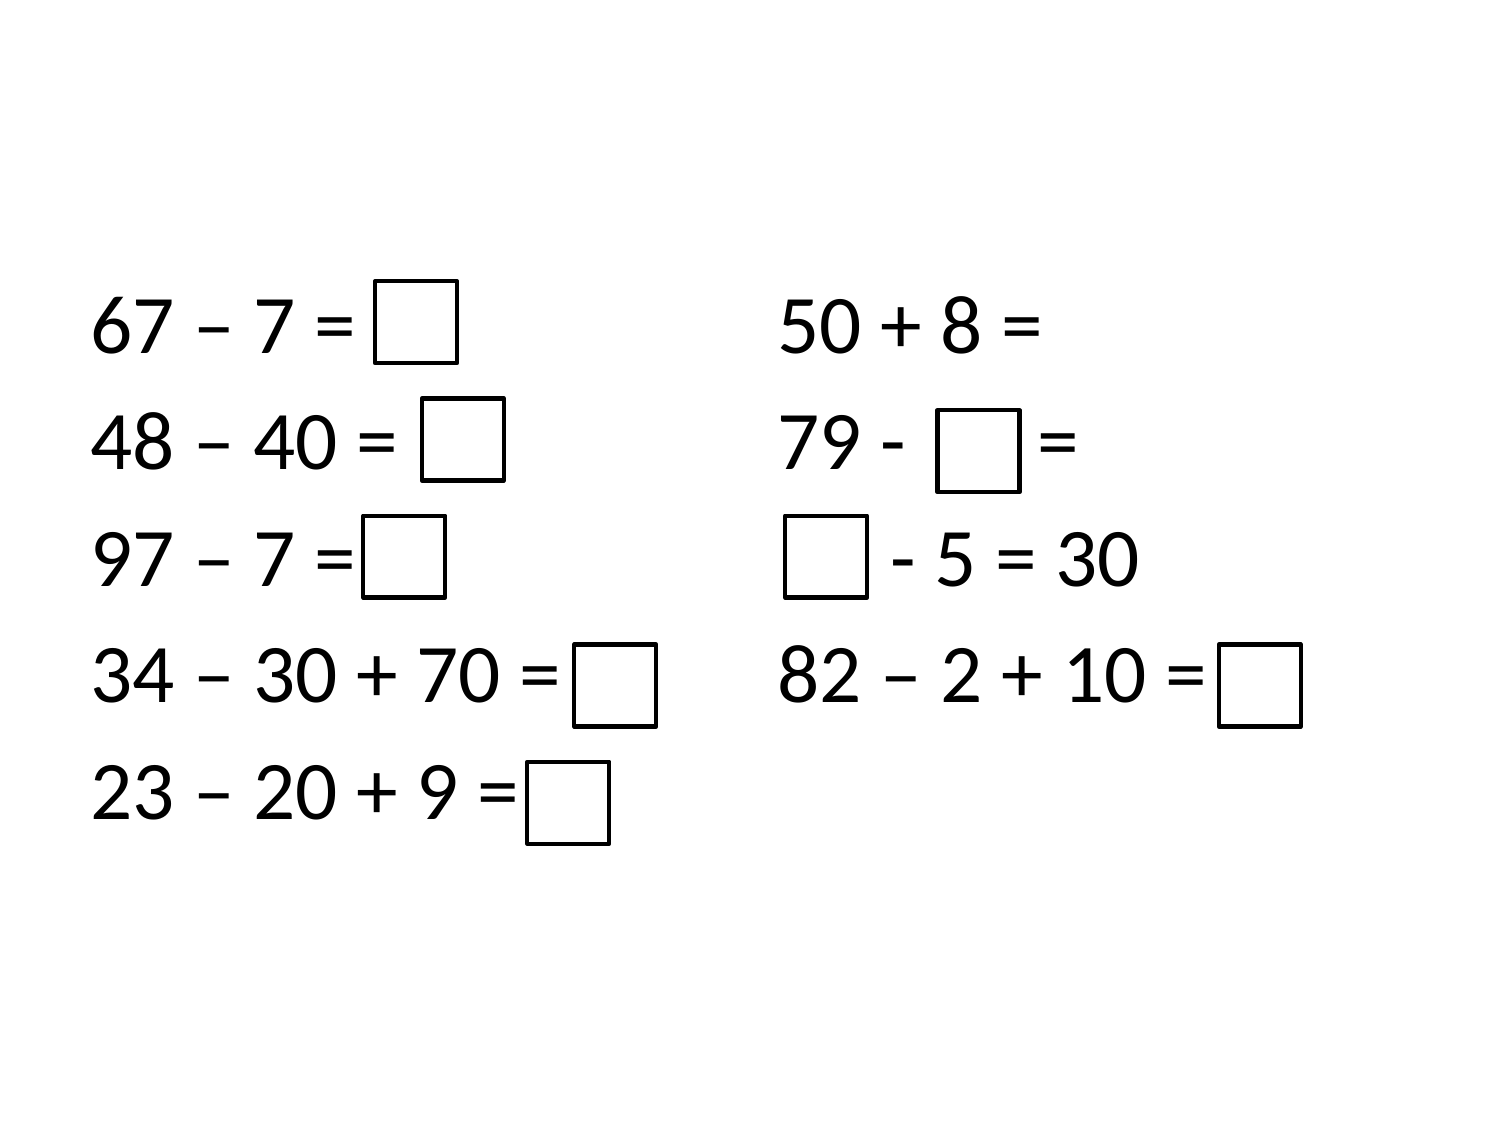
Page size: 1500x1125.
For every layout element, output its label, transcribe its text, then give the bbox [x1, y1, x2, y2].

text_box [420, 396, 506, 483]
text_box [525, 760, 611, 846]
text_box [935, 408, 1022, 494]
text_box [361, 514, 447, 600]
list 67 – 7 = 48 – 40 = 97 – 7 = 34 – 30 + 70 = 23 – 20 + 9 = [75, 262, 738, 1005]
text_box [373, 279, 459, 365]
text_box [783, 514, 869, 600]
text_box [572, 642, 658, 729]
text_box [1217, 642, 1303, 729]
list 50 + 8 = 79 - = - 5 = 30 82 – 2 + 10 = [762, 262, 1425, 1005]
